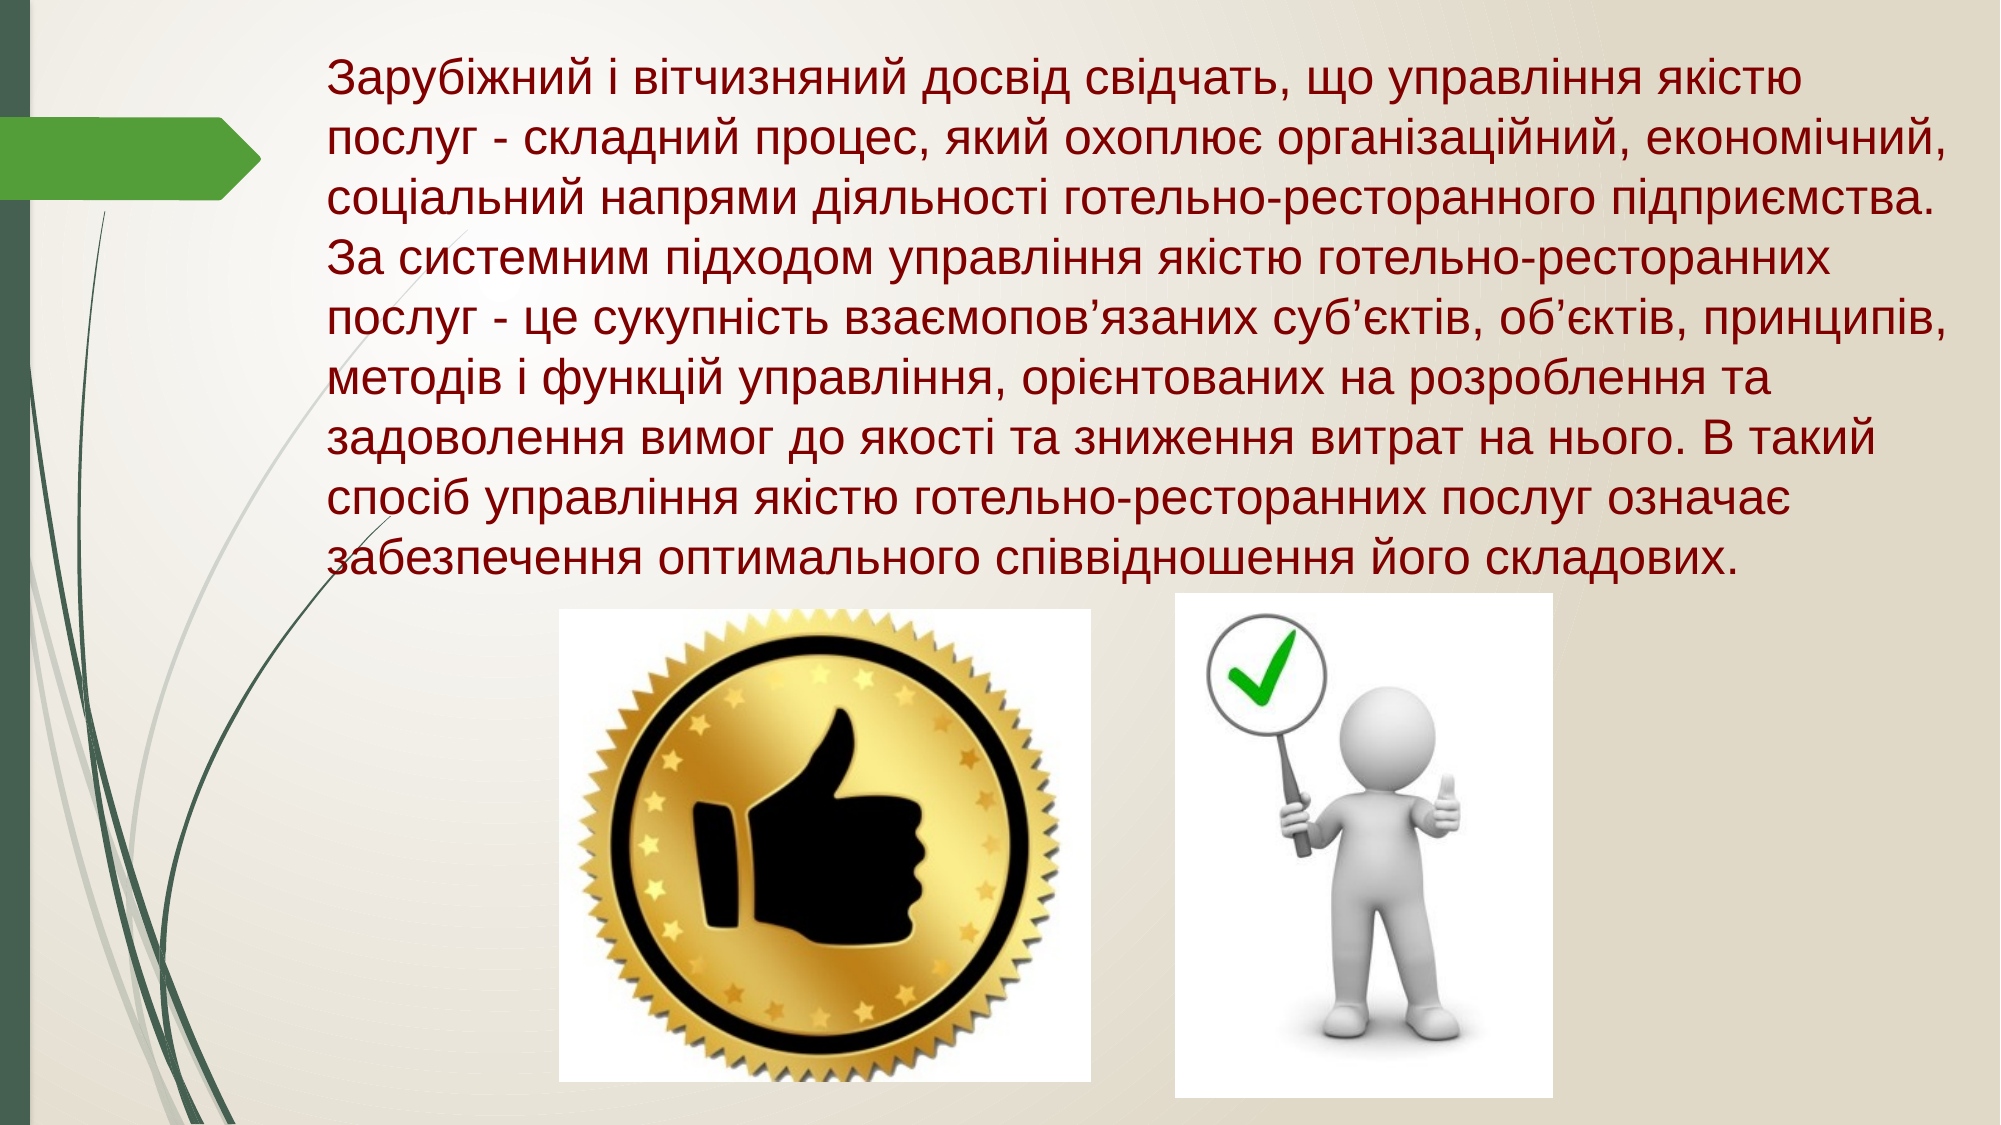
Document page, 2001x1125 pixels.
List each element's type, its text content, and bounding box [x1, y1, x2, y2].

picture [1175, 593, 1554, 1098]
picture [558, 609, 1091, 1082]
title Зарубіжний і вітчизняний досвід свідчать, що управління якістю послуг - складний процес, який охоплює організаційний, економічний, соціальний напрями діяльності готельно-ресторанного підприємства. За системним підходом управління якістю готельно-ресторанних послуг - це сукупність взаємопов’язаних суб’єктів, об’єктів, принципів, методів і функцій управління, орієнтованих на розроблення та задоволення вимог до якості та зниження витрат на нього. В такий спосіб управління якістю готельно-ресторанних послуг означає забезпечення оптимального співвідношення його складових. [311, 36, 1982, 247]
